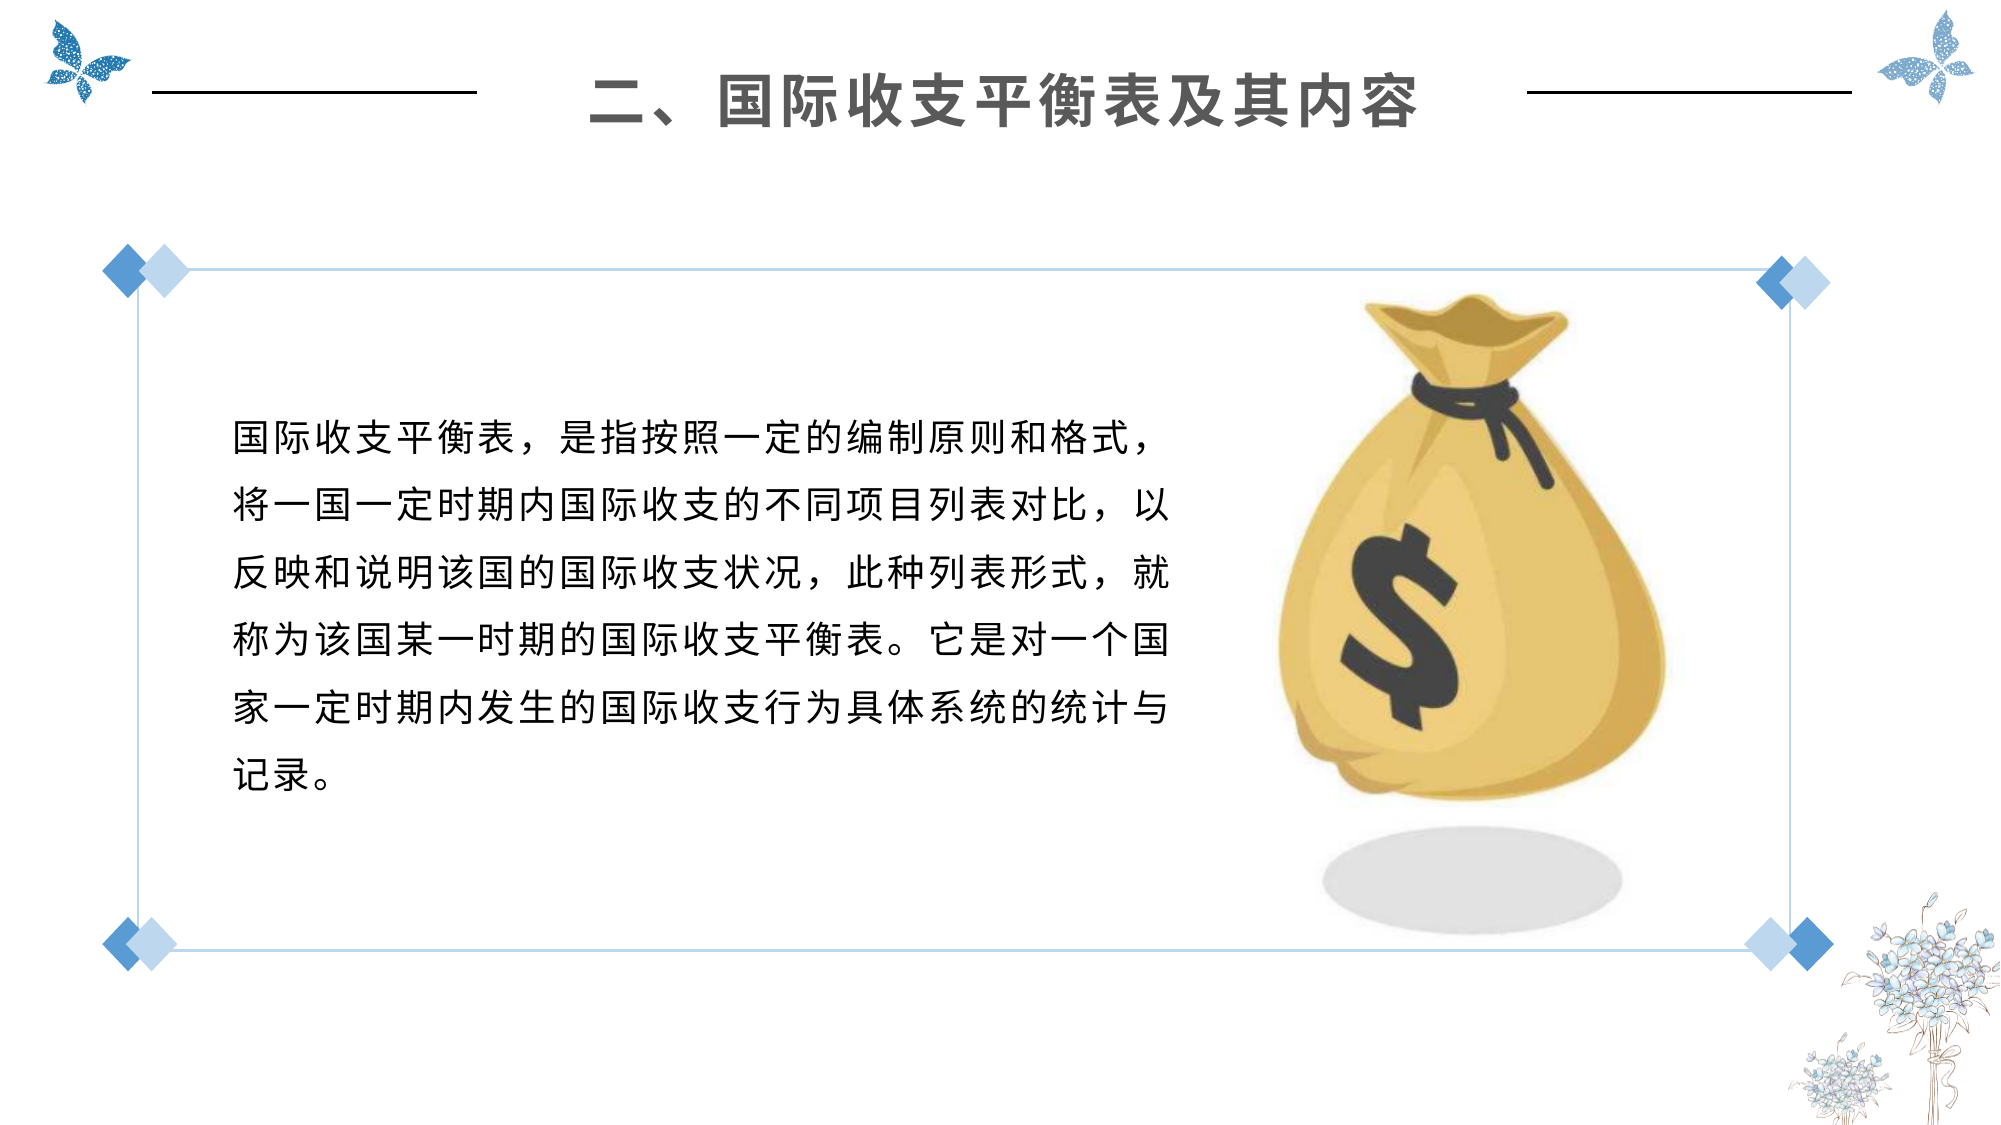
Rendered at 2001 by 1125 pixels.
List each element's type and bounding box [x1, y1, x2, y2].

picture [1271, 278, 1685, 943]
text_box [151, 55, 1852, 142]
picture [1788, 892, 2000, 1125]
text_box [102, 243, 1834, 972]
